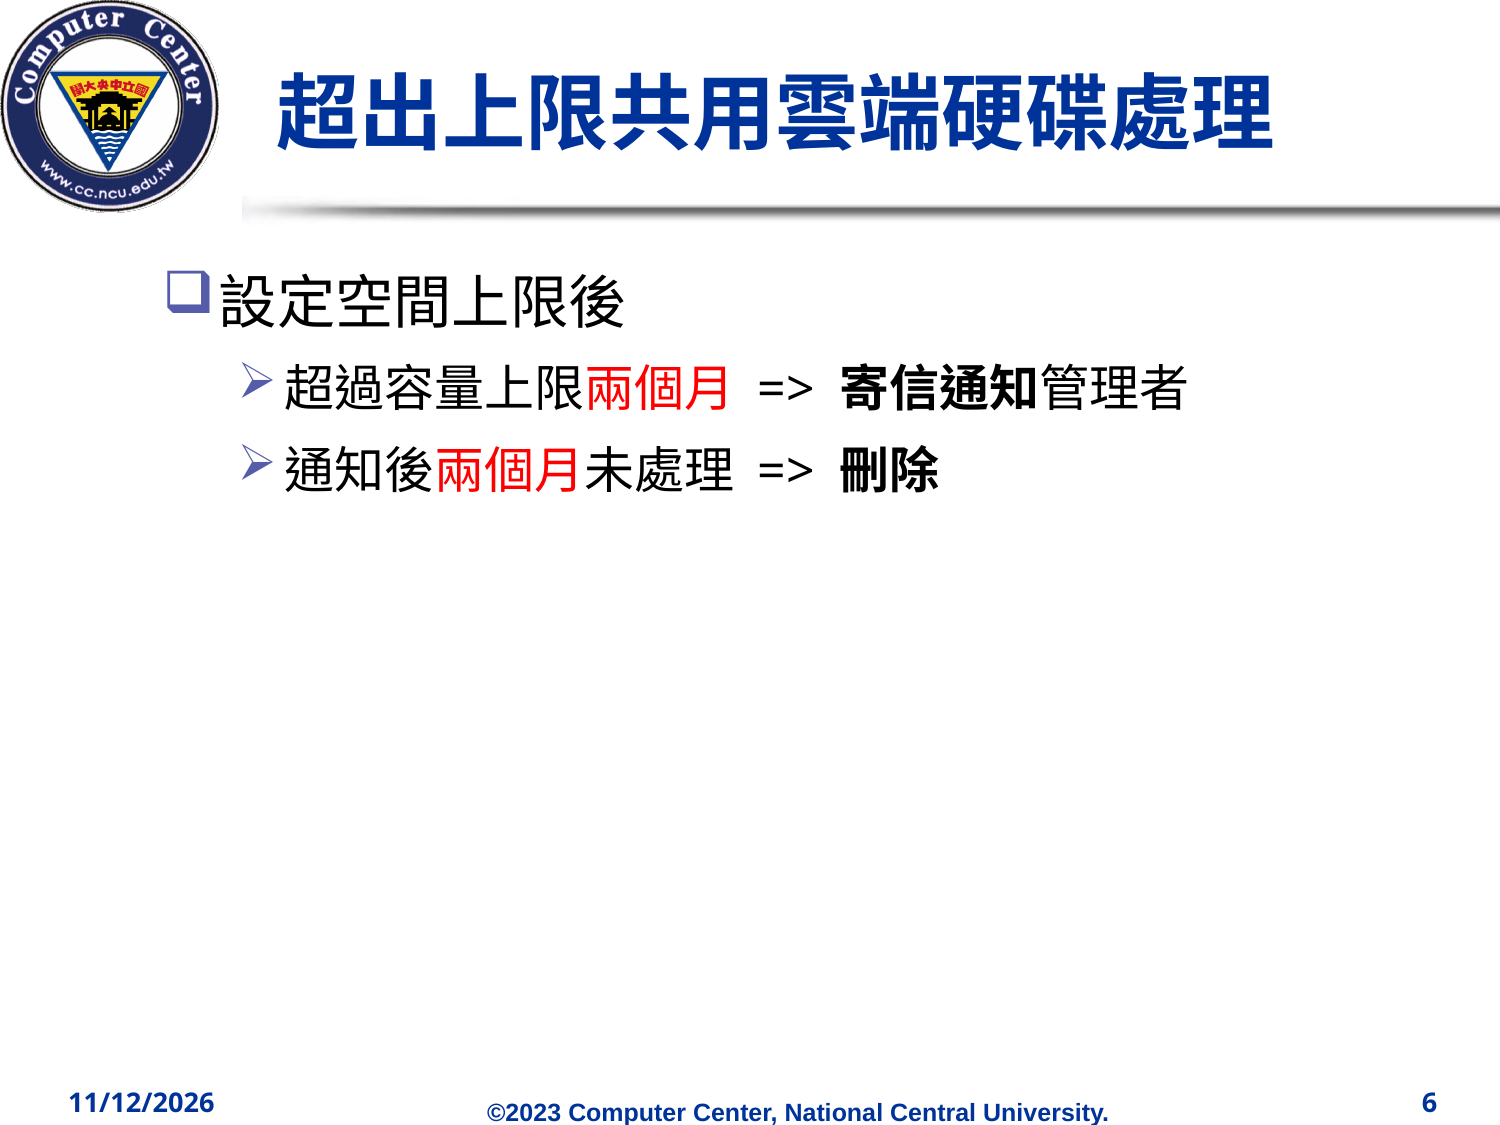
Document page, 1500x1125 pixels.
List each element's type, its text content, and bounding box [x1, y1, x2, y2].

title 超出上限共用雲端硬碟處理 [261, 42, 1500, 179]
picture [242, 196, 1500, 225]
list 設定空間上限後 超過容量上限兩個月 => 寄信通知管理者 通知後兩個月未處理 => 刪除 [147, 243, 1424, 1000]
picture [0, 0, 219, 219]
slide_number 6 [1139, 1078, 1453, 1125]
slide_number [53, 1078, 366, 1125]
